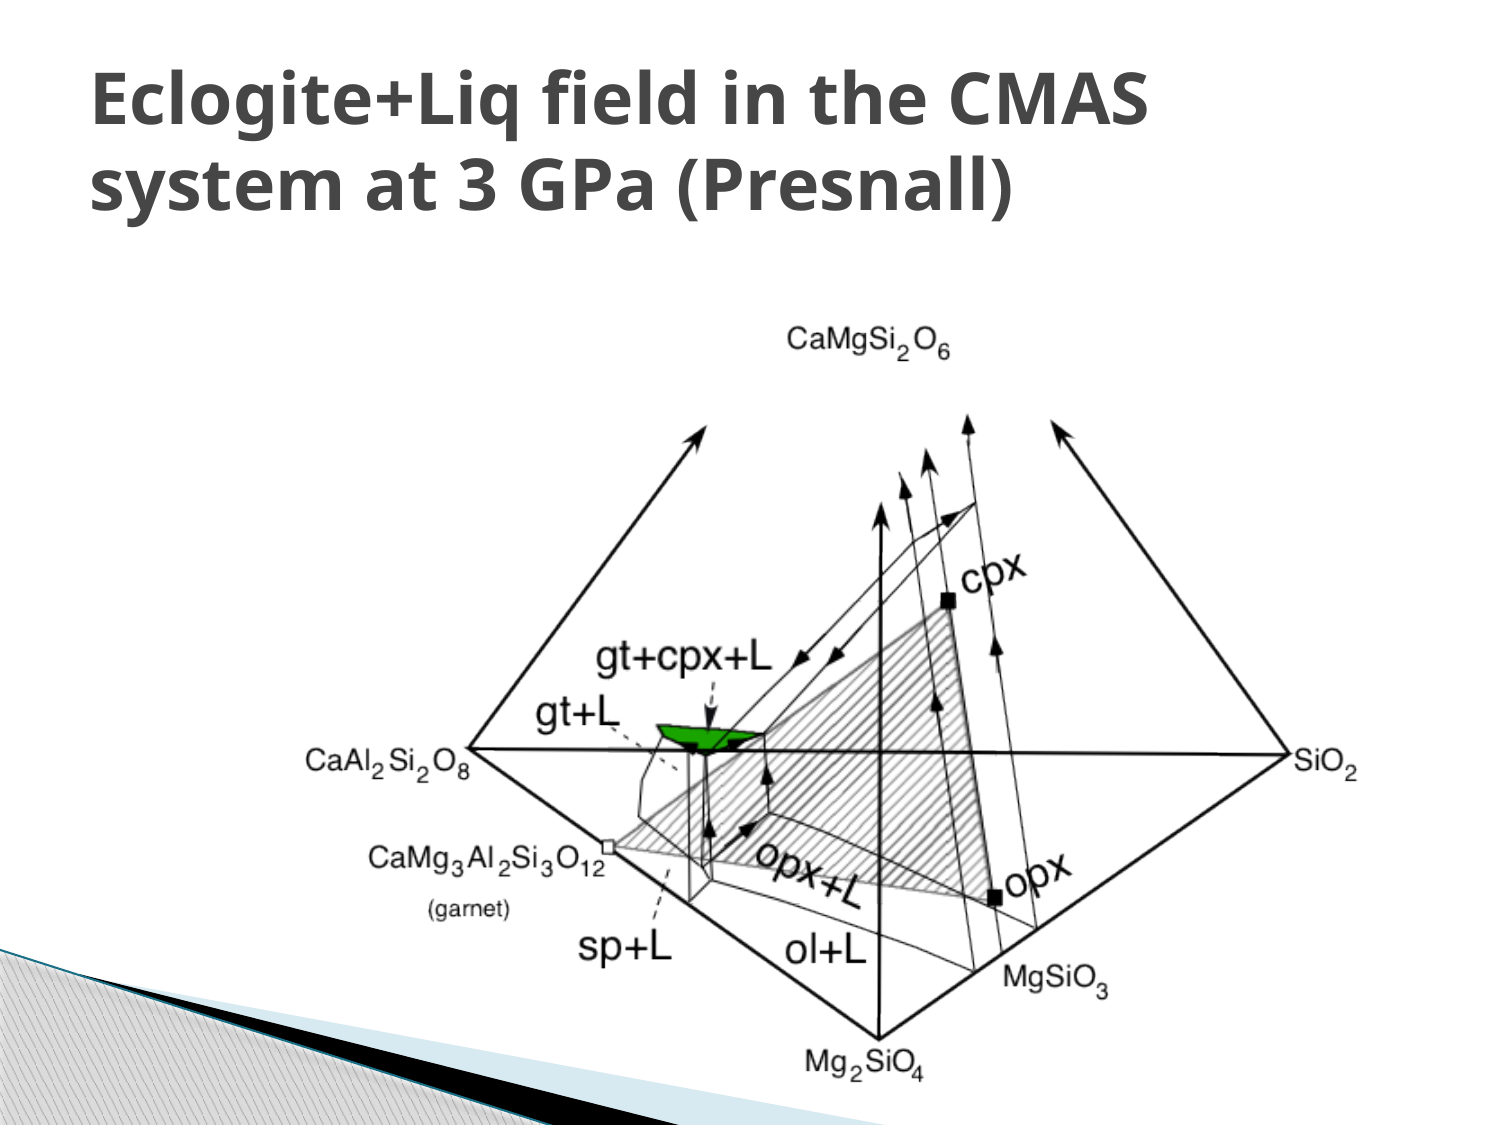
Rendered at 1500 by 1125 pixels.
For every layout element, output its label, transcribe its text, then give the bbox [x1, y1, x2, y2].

picture [304, 324, 1362, 1088]
title Eclogite+Liq field in the CMAS system at 3 GPa (Presnall) [75, 45, 1425, 233]
